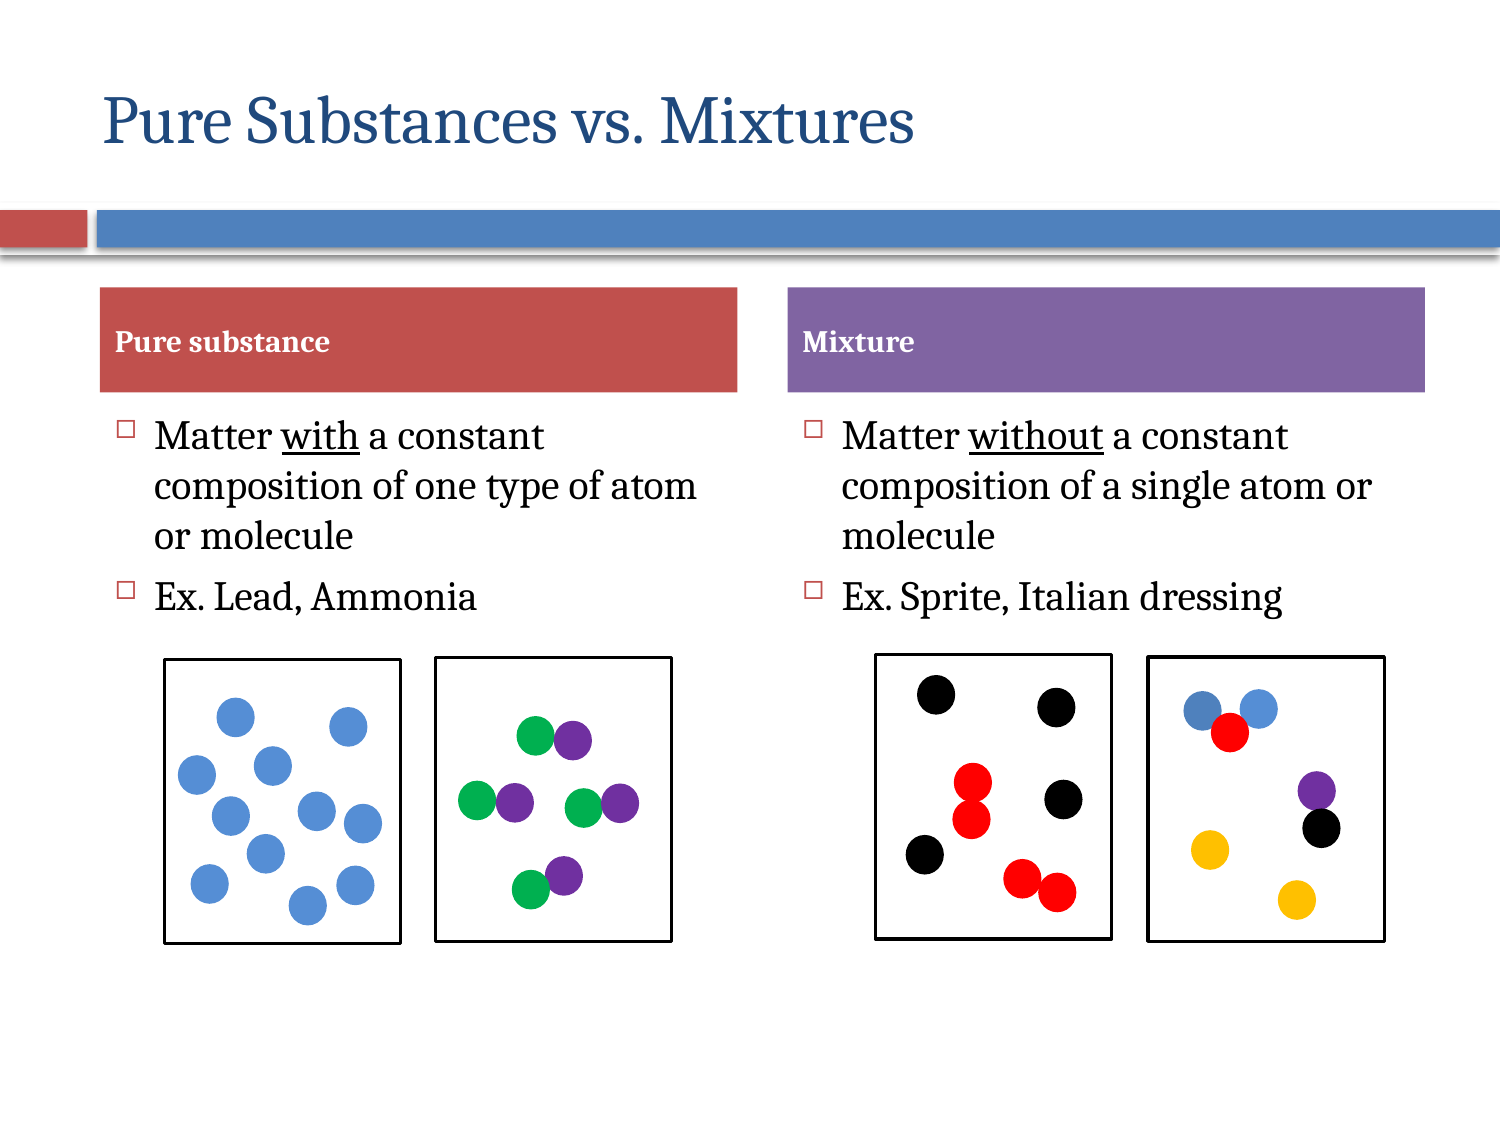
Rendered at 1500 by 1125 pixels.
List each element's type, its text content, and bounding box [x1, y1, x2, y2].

list Mixture [787, 287, 1425, 393]
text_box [434, 657, 672, 943]
title Pure Substances vs. Mixtures [87, 44, 1425, 188]
list Matter without a constant composition of a single atom or molecule Ex. Sprite, Italian dressing [787, 399, 1425, 988]
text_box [163, 659, 401, 945]
list Pure substance [99, 287, 738, 393]
list Matter with a constant composition of one type of atom or molecule Ex. Lead, Ammonia [99, 399, 738, 988]
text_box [875, 654, 1113, 940]
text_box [1147, 656, 1385, 942]
